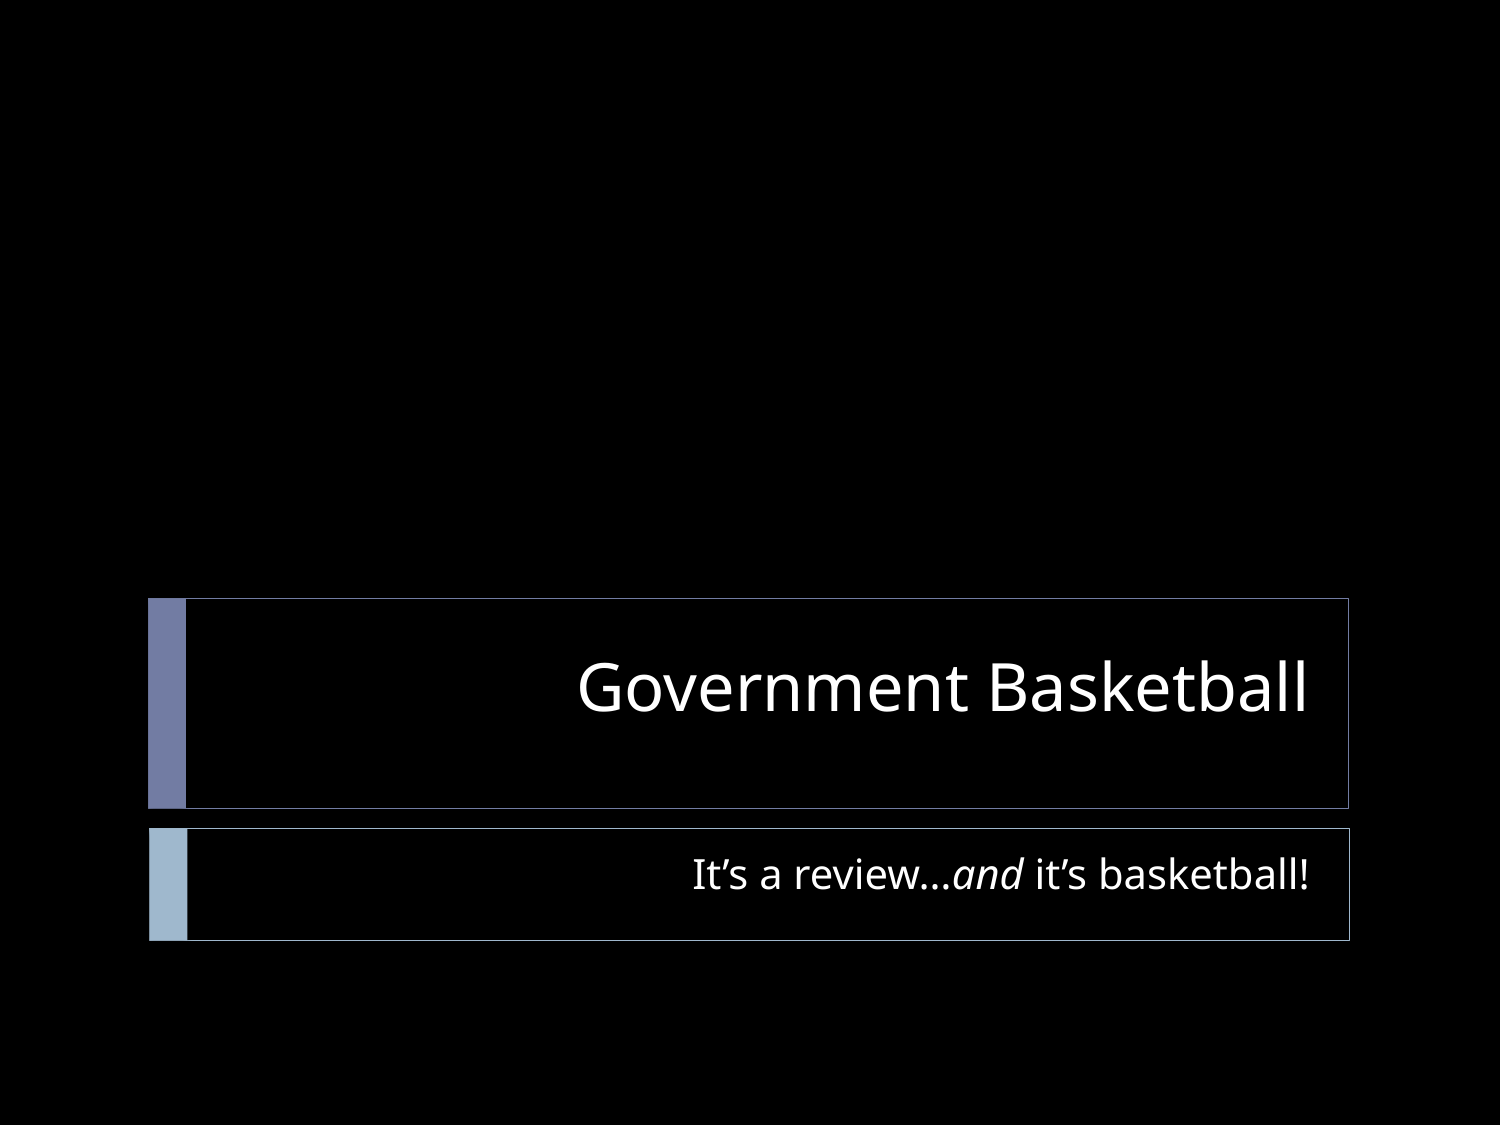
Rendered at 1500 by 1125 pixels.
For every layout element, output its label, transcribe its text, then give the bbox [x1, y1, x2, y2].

title Government Basketball [200, 637, 1325, 800]
subtitle It’s a review…and it’s basketball! [200, 840, 1325, 929]
